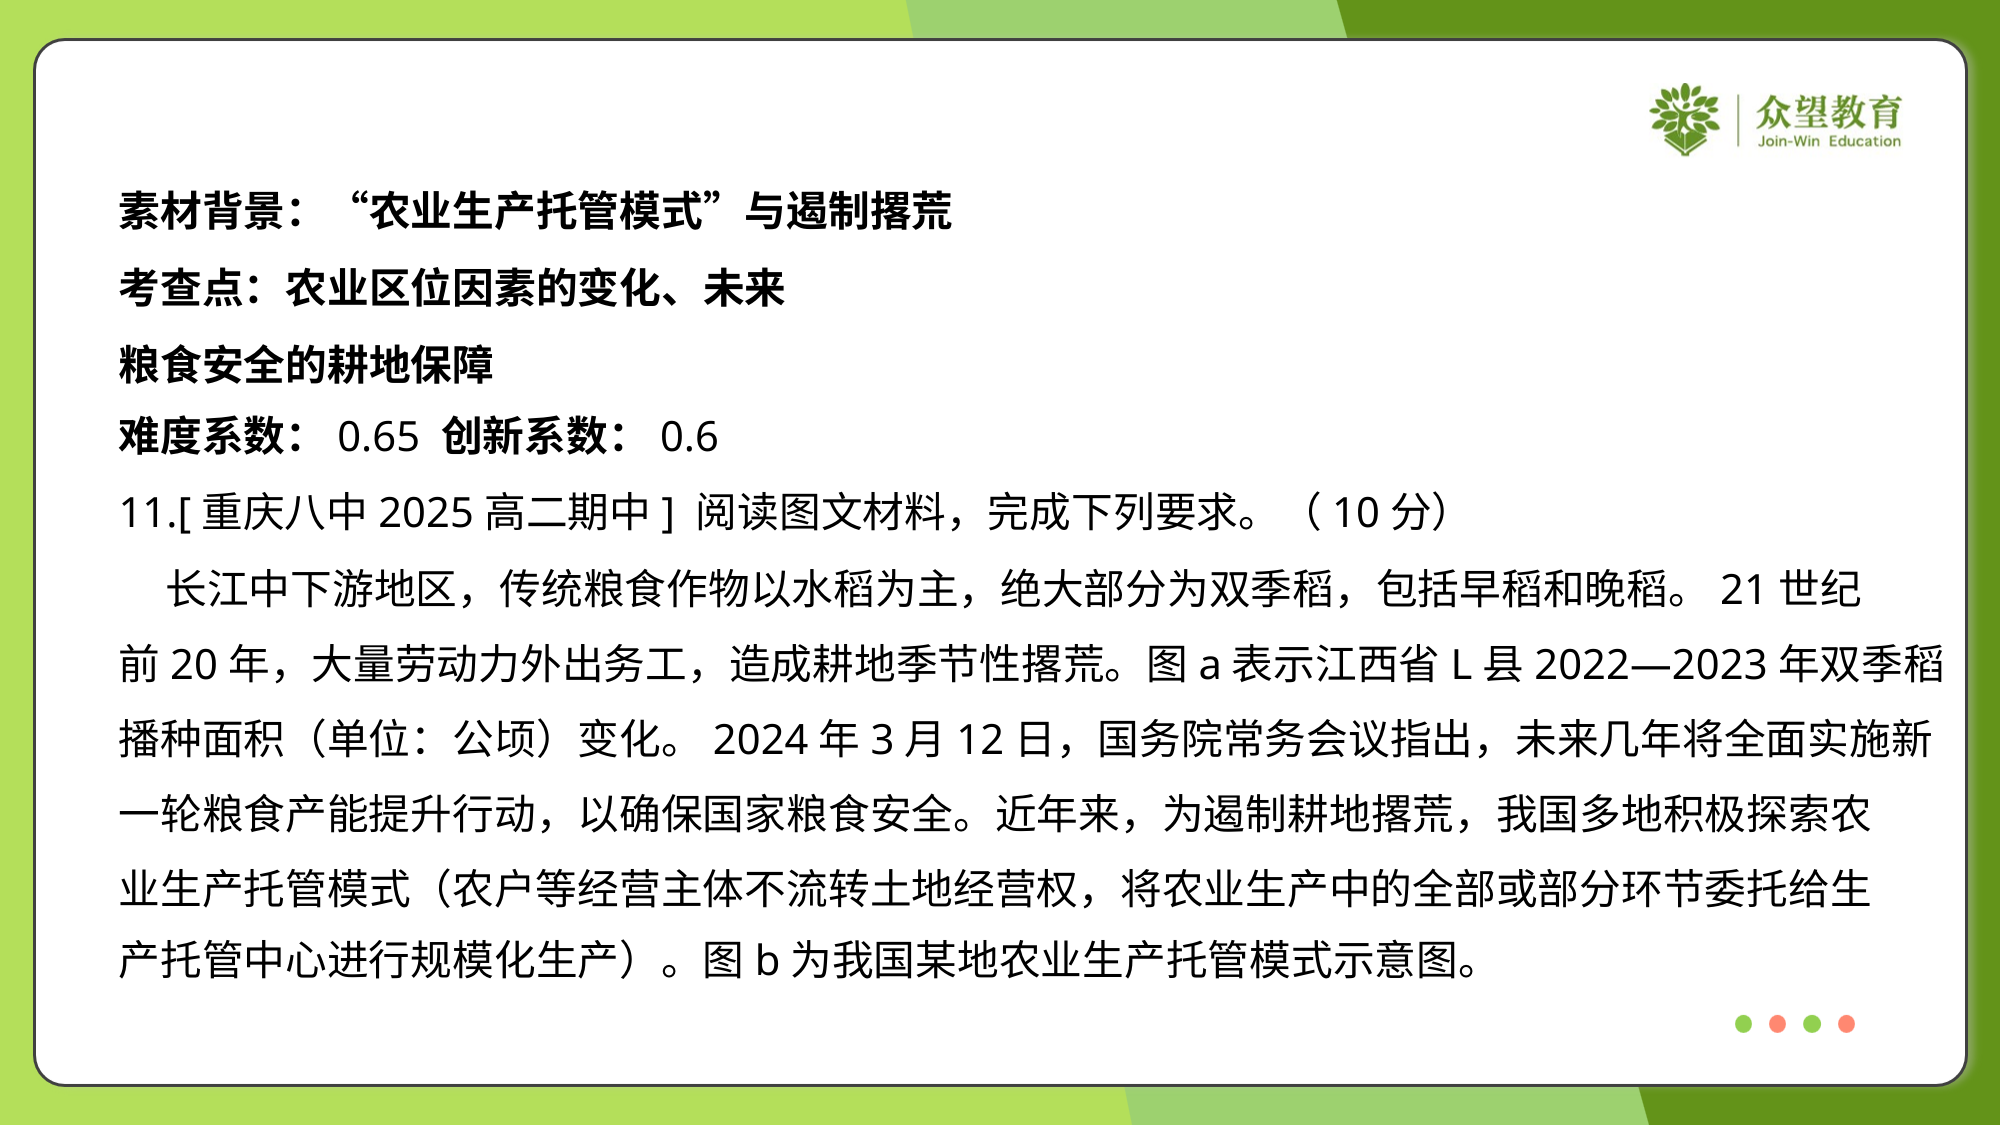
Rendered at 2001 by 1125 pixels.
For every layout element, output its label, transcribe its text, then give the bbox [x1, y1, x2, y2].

picture [0, 0, 2000, 1125]
text_box 11.[重庆八中2025高二期中] 阅读图文材料，完成下列要求。（10分） 长江中下游地区，传统粮食作物以水稻为主，绝大部分为双季稻，包括早稻和晚稻。21世纪 前20年，大量劳动力外出务工，造成耕地季节性撂荒。图a表示江西省L县2022—2023年双季稻 播种面积（单位：公顷）变化。2024年3月12日，国务院常务会议指出，未来几年将全面实施新 一轮粮食产能提升行动，以确保国家粮食安全。近年来，为遏制耕地撂荒，我国多地积极探索农 业生产托管模式（农户等经营主体不流转土地经营权，将农业生产中的全部或部分环节委托给生 产托管中心进行规模化生产）。图b为我国某地农业生产托管模式示意图。 [118, 460, 1883, 977]
text_box 素材背景：“农业生产托管模式”与遏制撂荒 考查点：农业区位因素的变化、未来 粮食安全的耕地保障 难度系数：0.65 创新系数：0.6 [118, 159, 1883, 452]
